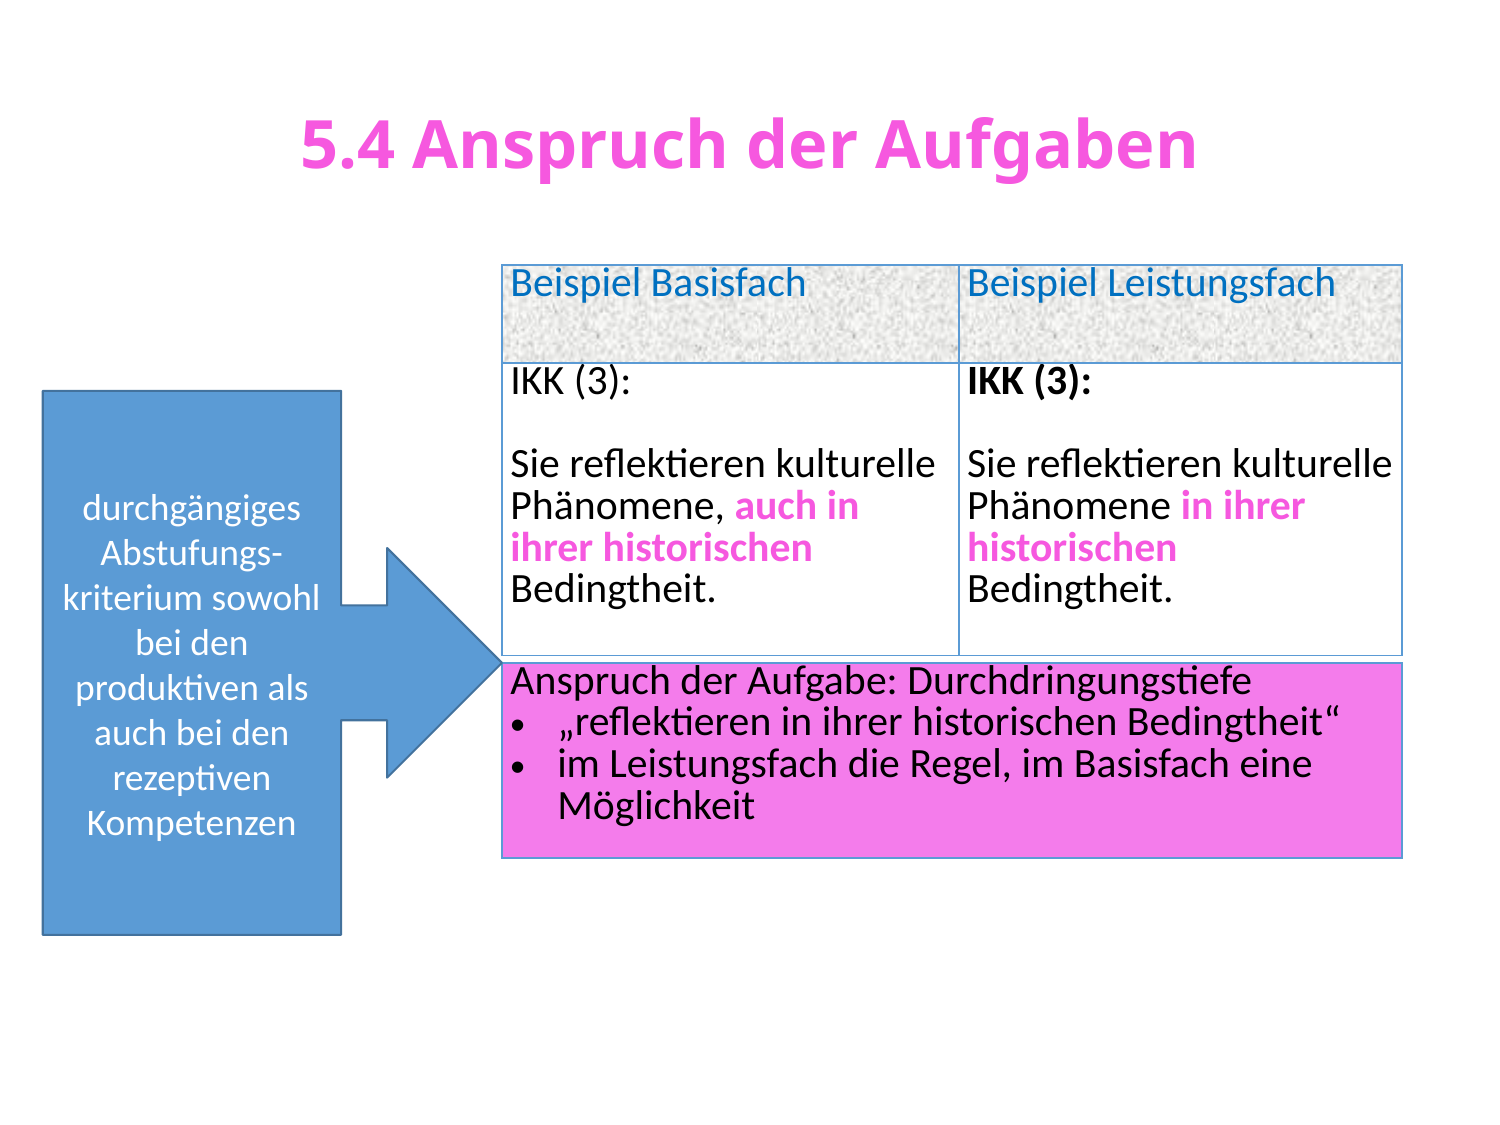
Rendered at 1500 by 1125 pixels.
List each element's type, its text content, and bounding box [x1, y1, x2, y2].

table_cell IKK (3): Sie reflektieren kulturelle Phänomene, auch in ihrer historischen Bedingtheit. [503, 364, 958, 655]
text_box durchgängiges Abstufungs-kriterium sowohl bei den produktiven als auch bei den rezeptiven Kompetenzen [41, 389, 503, 936]
table_header Anspruch der Aufgabe: Durchdringungstiefe „reflektieren in ihrer historischen Bedingtheit“ im Leistungsfach die Regel, im Basisfach eine Möglichkeit [503, 664, 1401, 857]
table_header Beispiel Basisfach [503, 266, 958, 362]
table_cell IKK (3): Sie reflektieren kulturelle Phänomene in ihrer historischen Bedingtheit. [960, 364, 1401, 655]
table_header Beispiel Leistungsfach [960, 266, 1401, 362]
title 5.4 Anspruch der Aufgaben [159, 101, 1341, 192]
